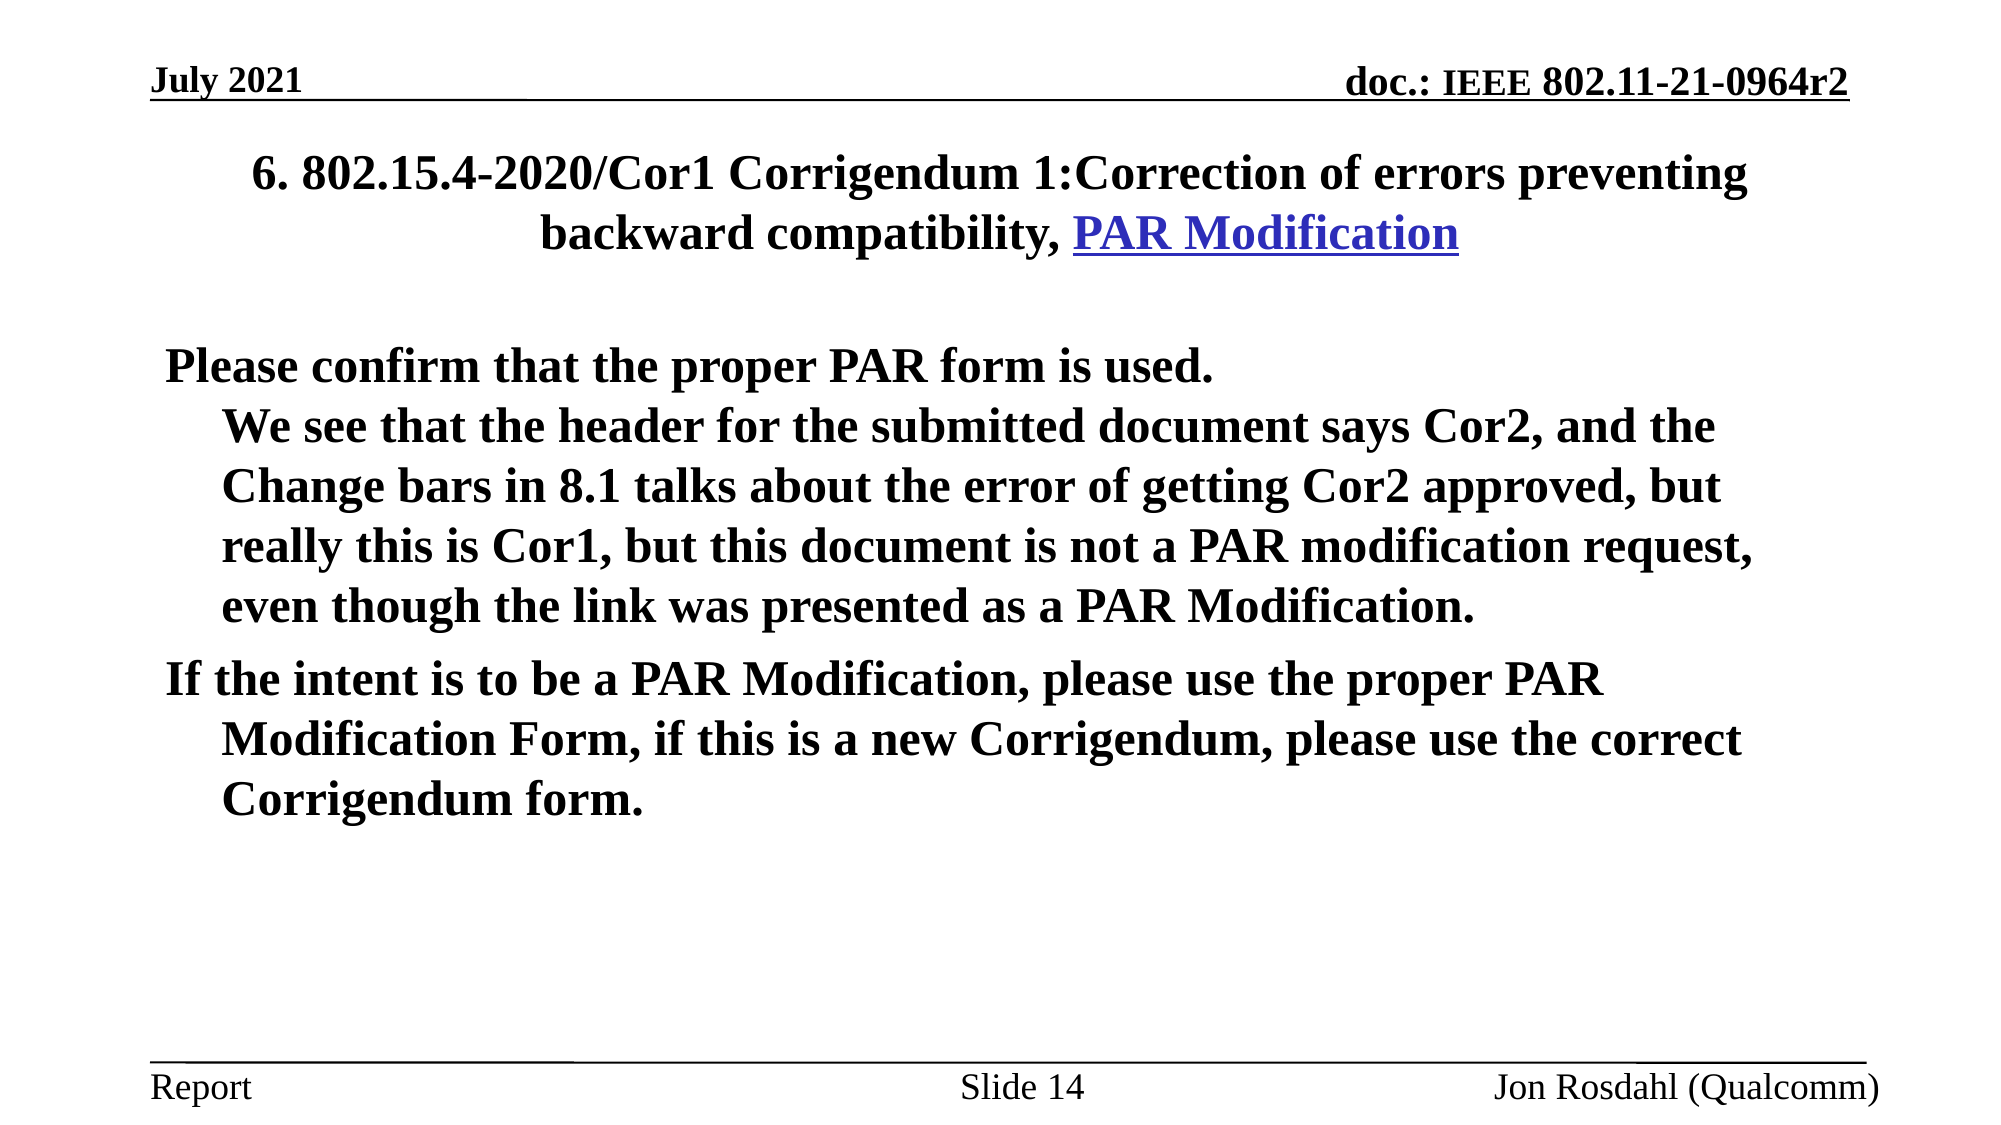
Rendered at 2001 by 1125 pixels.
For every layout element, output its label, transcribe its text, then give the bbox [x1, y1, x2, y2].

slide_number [149, 49, 431, 100]
slide_number Slide 14 [950, 1061, 1095, 1125]
footer Jon Rosdahl (Qualcomm) [1436, 1061, 1881, 1108]
title 6. 802.15.4-2020/Cor1 Corrigendum 1:Correction of errors preventing backward compatibility, PAR Modification [149, 112, 1850, 288]
list Please confirm that the proper PAR form is used. We see that the header for the submitted document says Cor2, and the Change bars in 8.1 talks about the error of getting Cor2 approved, but really this is Cor1, but this document is not a PAR modification request, even though the link was presented as a PAR Modification. If the intent is to be a PAR Modification, please use the proper PAR Modification Form, if this is a new Corrigendum, please use the correct Corrigendum form. [149, 324, 1850, 1000]
